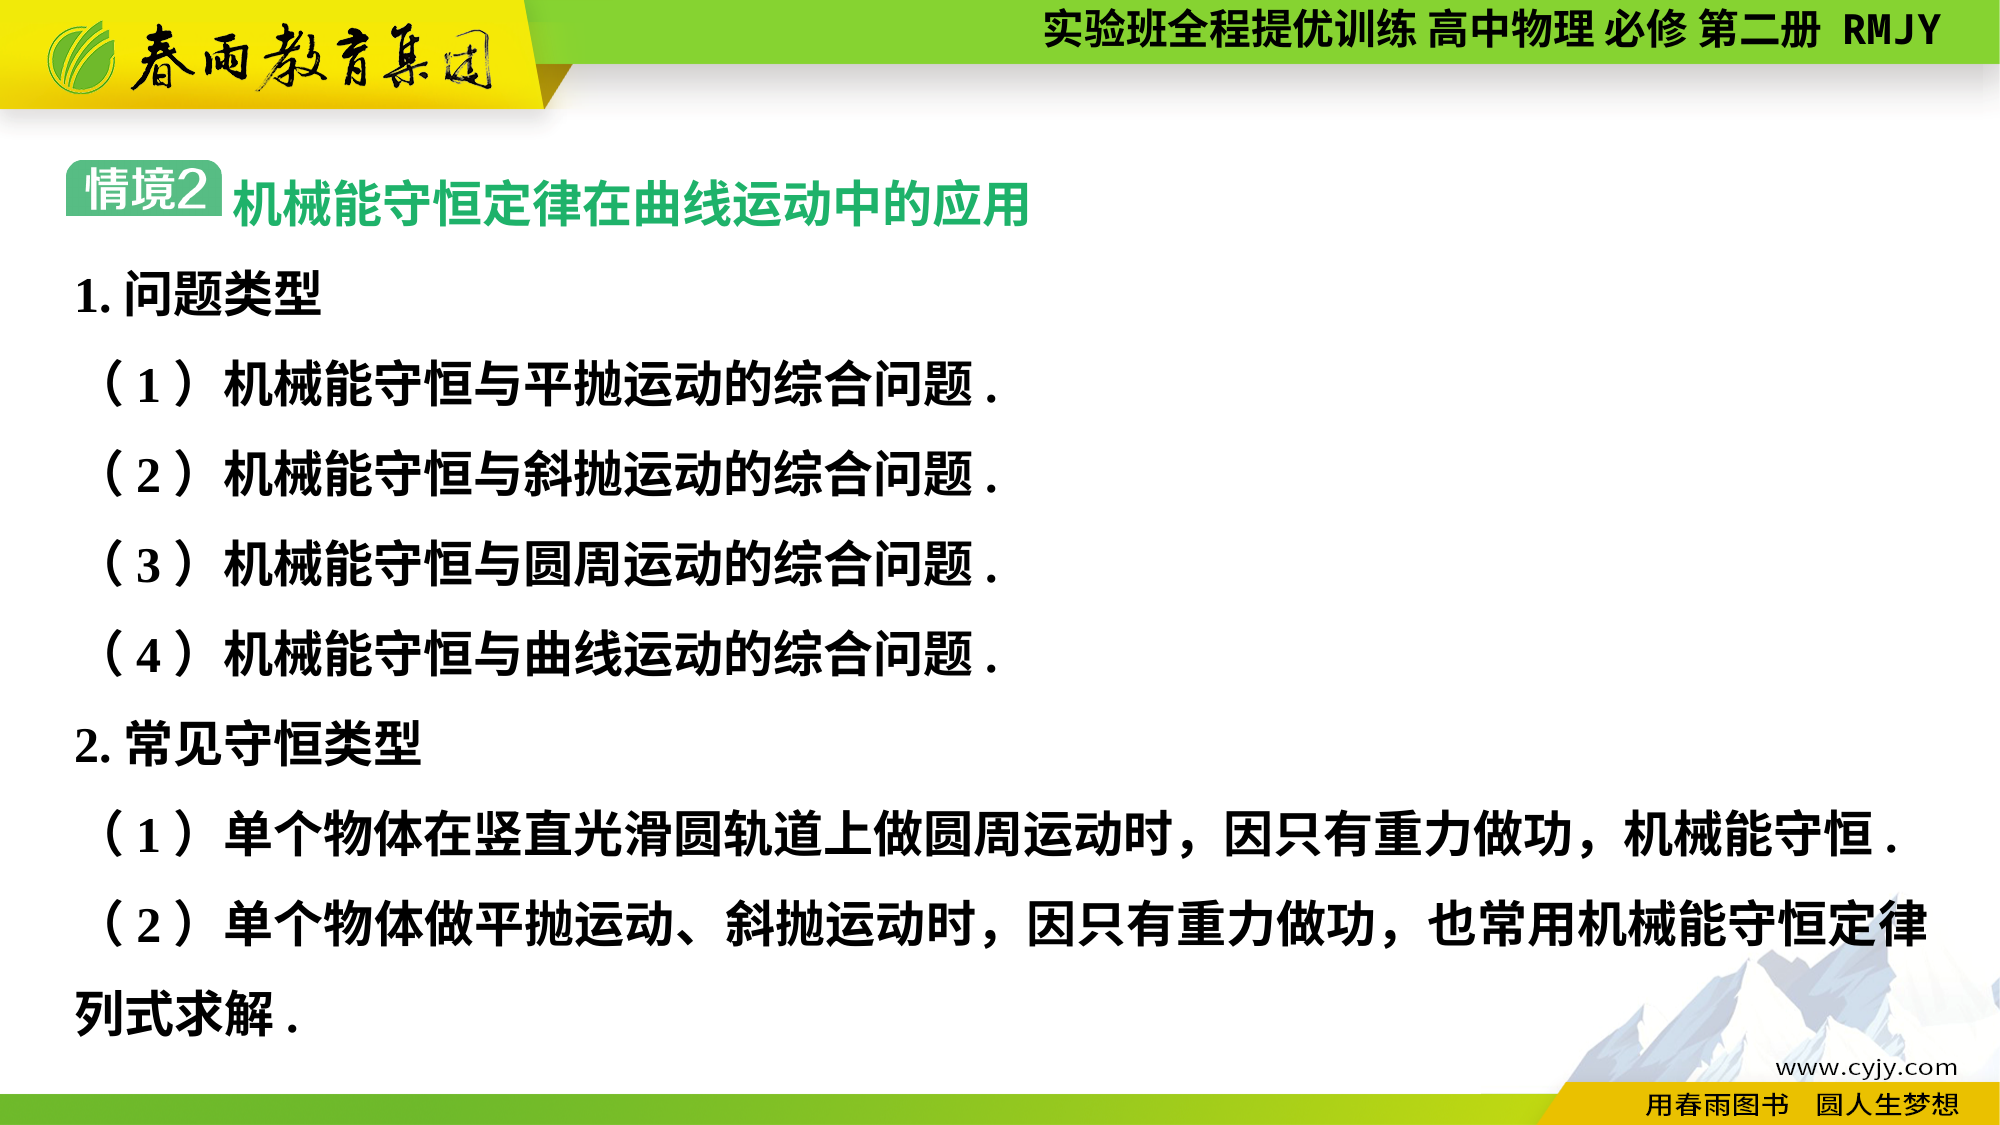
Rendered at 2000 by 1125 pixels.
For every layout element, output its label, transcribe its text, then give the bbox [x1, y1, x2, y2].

picture [0, 0, 2000, 1125]
list 机械能守恒定律在曲线运动中的应用 1.问题类型 （1）机械能守恒与平抛运动的综合问题. （2）机械能守恒与斜抛运动的综合问题. （3）机械能守恒与圆周运动的综合问题. （4）机械能守恒与曲线运动的综合问题. 2.常见守恒类型 （1）单个物体在竖直光滑圆轨道上做圆周运动时，因只有重力做功，机械能守恒. （2）单个物体做平抛运动、斜抛运动时，因只有重力做功，也常用机械能守恒定律列式求解. [59, 134, 1944, 1059]
